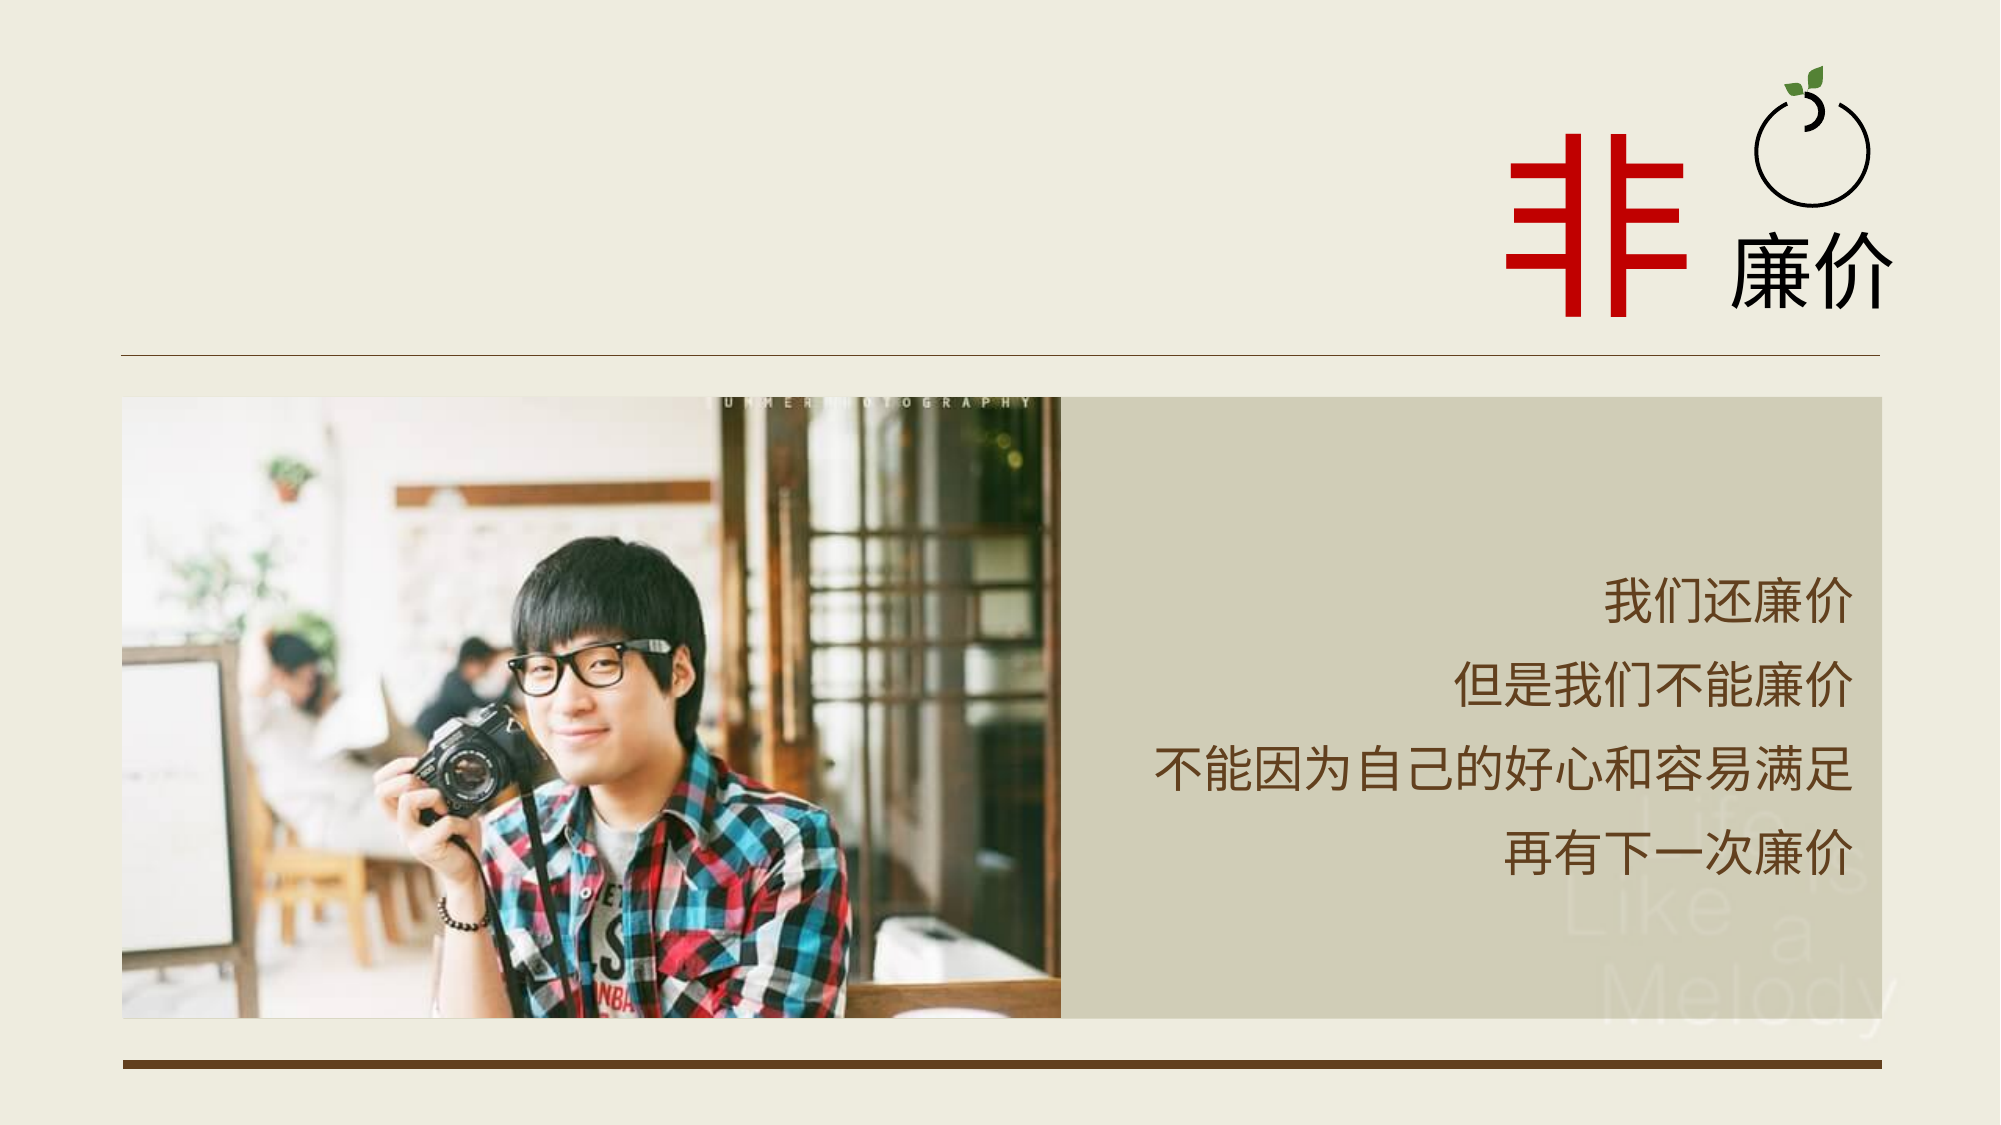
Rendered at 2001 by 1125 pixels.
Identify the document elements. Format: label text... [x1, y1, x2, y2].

text_box [122, 396, 1883, 1020]
text_box 廉价 [1714, 211, 1911, 327]
text_box 非 [1480, 93, 1711, 349]
picture [1546, 723, 1935, 1112]
text_box 我们还廉价 但是我们不能廉价 不能因为自己的好心和容易满足再有下一次廉价 [1132, 537, 1869, 889]
picture [122, 397, 1061, 1018]
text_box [1754, 65, 1871, 208]
